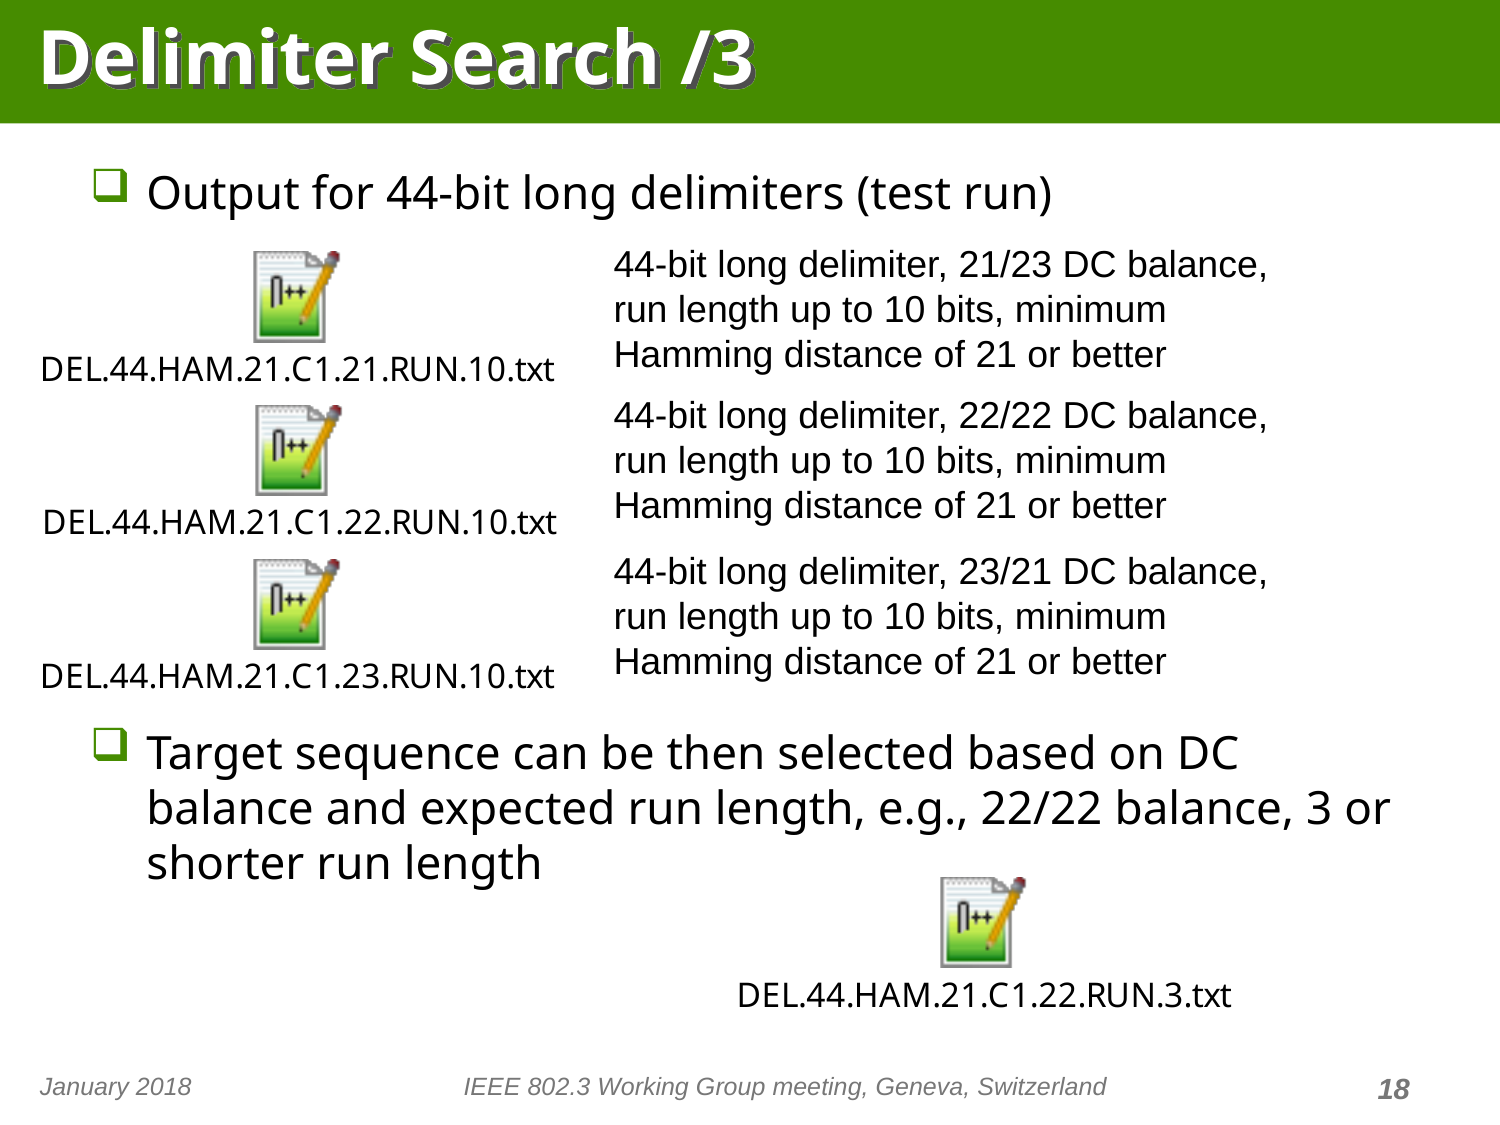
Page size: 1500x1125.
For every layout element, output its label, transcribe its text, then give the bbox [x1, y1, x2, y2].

footer IEEE 802.3 Working Group meeting, Geneva, Switzerland [360, 1062, 1212, 1103]
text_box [0, 558, 597, 710]
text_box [695, 877, 1273, 1028]
title Delimiter Search /3 [37, 4, 1462, 105]
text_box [0, 251, 597, 402]
text_box 44-bit long delimiter, 21/23 DC balance, run length up to 10 bits, minimum Hamming distance of 21 or better [598, 232, 1340, 382]
text_box 44-bit long delimiter, 22/22 DC balance, run length up to 10 bits, minimum Hamming distance of 21 or better [601, 384, 1340, 534]
text_box 44-bit long delimiter, 23/21 DC balance, run length up to 10 bits, minimum Hamming distance of 21 or better [601, 539, 1340, 689]
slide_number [24, 1062, 337, 1103]
list Output for 44-bit long delimiters (test run) Target sequence can be then selected based on DC balance and expected run length, e.g., 22/22 balance, 3 or shorter run length [75, 156, 1425, 1041]
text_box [0, 405, 599, 556]
slide_number 18 [1237, 1062, 1426, 1103]
